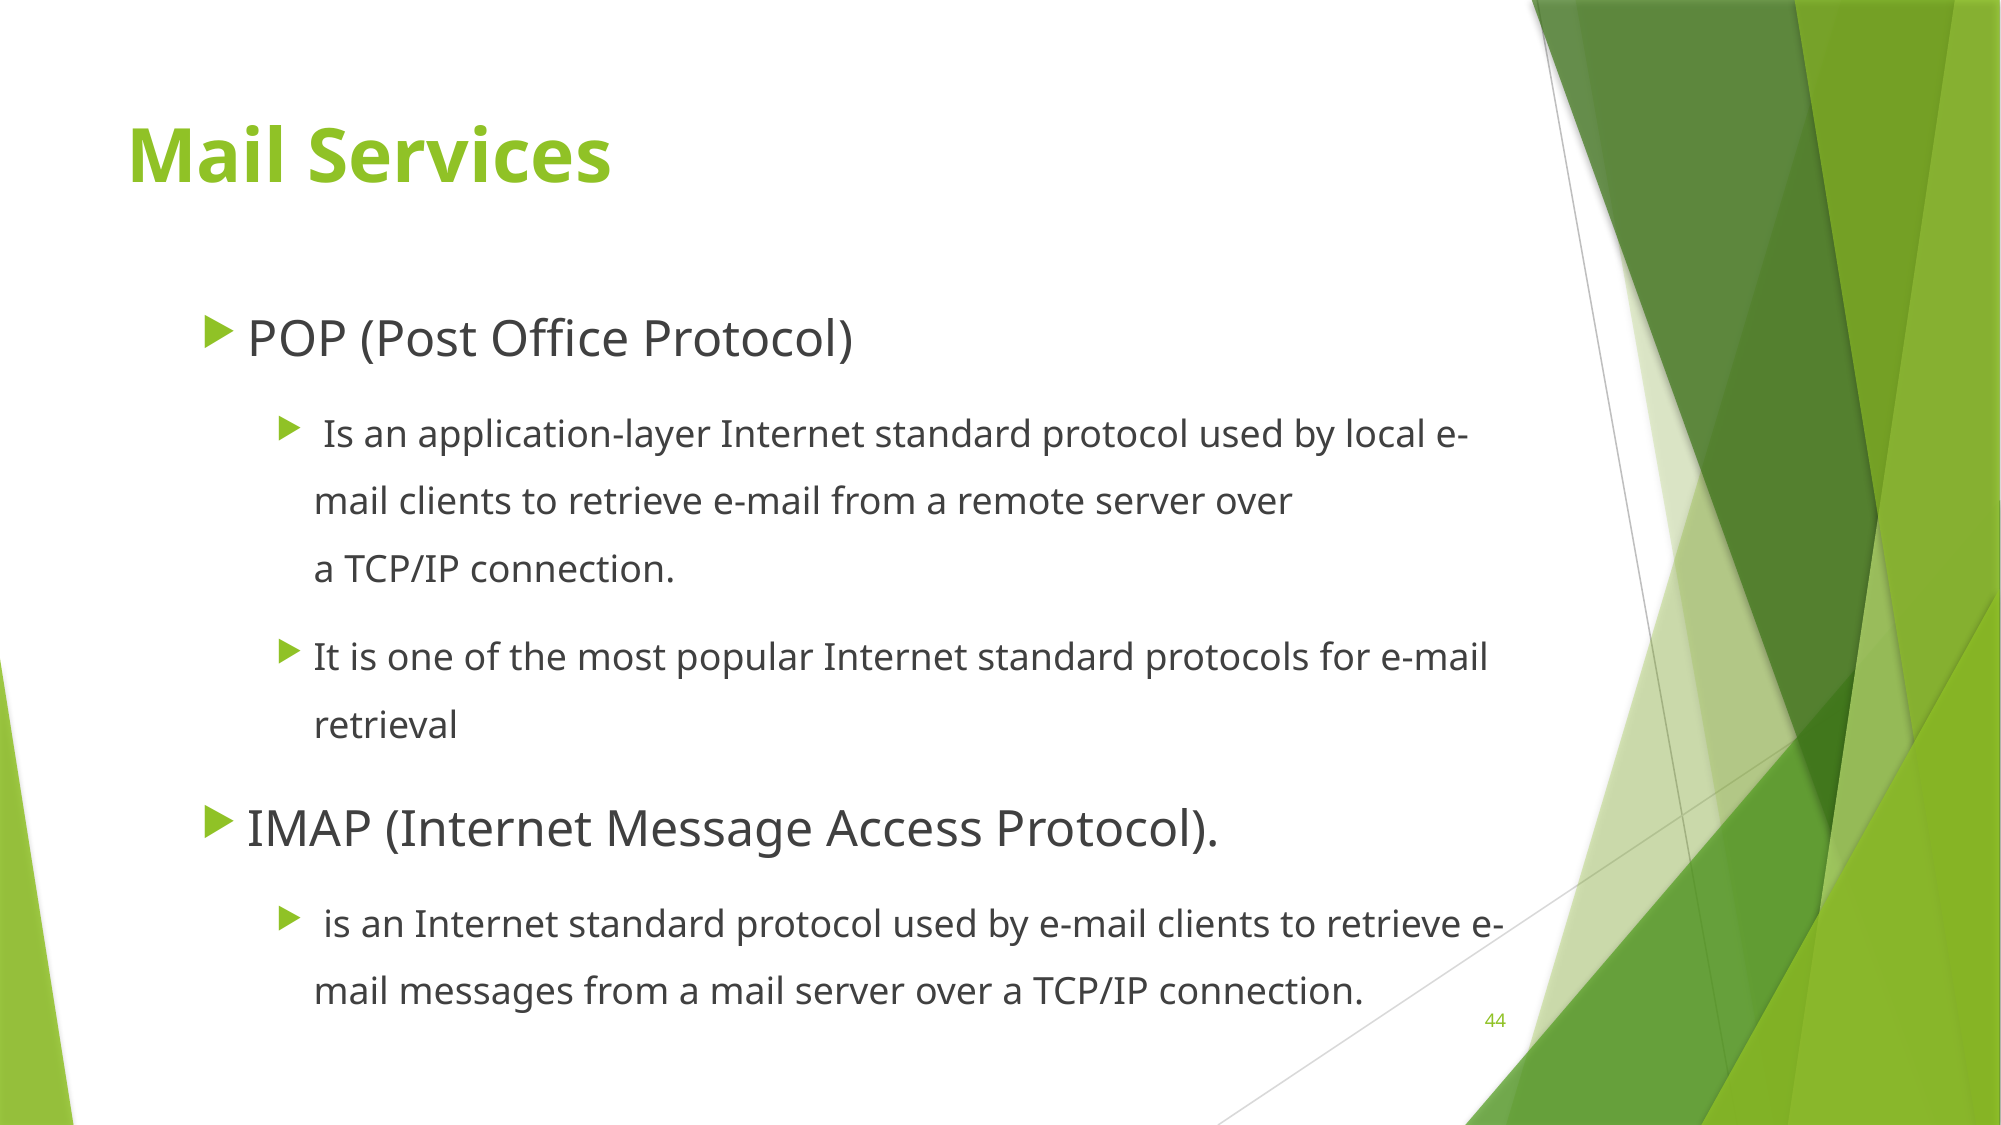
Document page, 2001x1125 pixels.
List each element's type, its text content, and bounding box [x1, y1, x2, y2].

list POP (Post Office Protocol) Is an application-layer Internet standard protocol used by local e-mail clients to retrieve e-mail from a remote server over a TCP/IP connection. It is one of the most popular Internet standard protocols for e-mail retrieval IMAP (Internet Message Access Protocol). is an Internet standard protocol used by e-mail clients to retrieve e-mail messages from a mail server over a TCP/IP connection. [111, 268, 1522, 906]
slide_number 44 [1409, 991, 1522, 1051]
title Mail Services [111, 99, 1522, 268]
